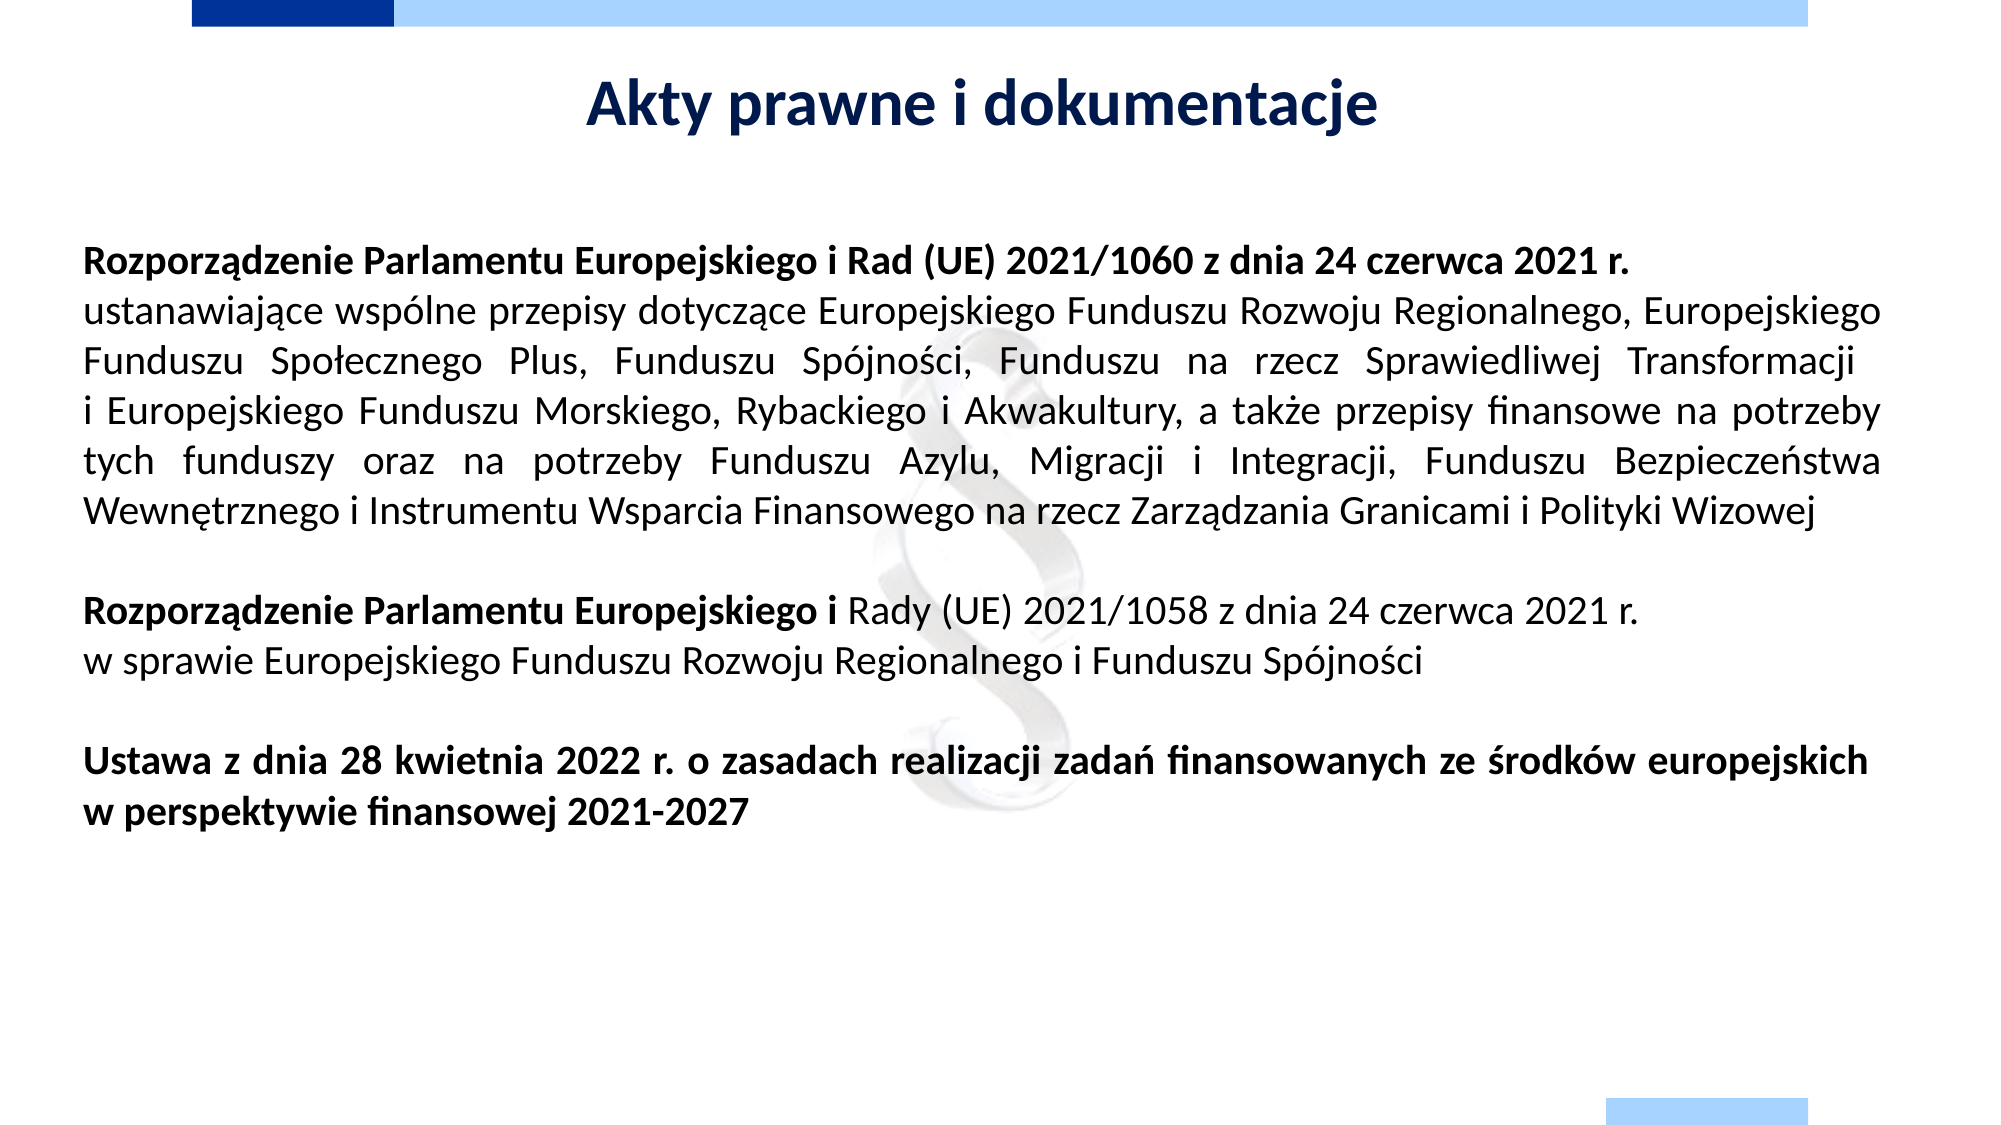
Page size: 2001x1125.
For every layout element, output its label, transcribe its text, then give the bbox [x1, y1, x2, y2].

text_box Rozporządzenie Parlamentu Europejskiego i Rad (UE) 2021/1060 z dnia 24 czerwca 2021 r. ustanawiające wspólne przepisy dotyczące Europejskiego Funduszu Rozwoju Regionalnego, Europejskiego Funduszu Społecznego Plus, Funduszu Spójności, Funduszu na rzecz Sprawiedliwej Transformacji i Europejskiego Funduszu Morskiego, Rybackiego i Akwakultury, a także przepisy finansowe na potrzeby tych funduszy oraz na potrzeby Funduszu Azylu, Migracji i Integracji, Funduszu Bezpieczeństwa Wewnętrznego i Instrumentu Wsparcia Finansowego na rzecz Zarządzania Granicami i Polityki Wizowej Rozporządzenie Parlamentu Europejskiego i Rady (UE) 2021/1058 z dnia 24 czerwca 2021 r. w sprawie Europejskiego Funduszu Rozwoju Regionalnego i Funduszu Spójności Ustawa z dnia 28 kwietnia 2022 r. o zasadach realizacji zadań finansowanych ze środków europejskich w perspektywie finansowej 2021-2027 [68, 225, 1898, 1006]
picture [736, 289, 1230, 836]
text_box Akty prawne i dokumentacje [203, 51, 1763, 146]
